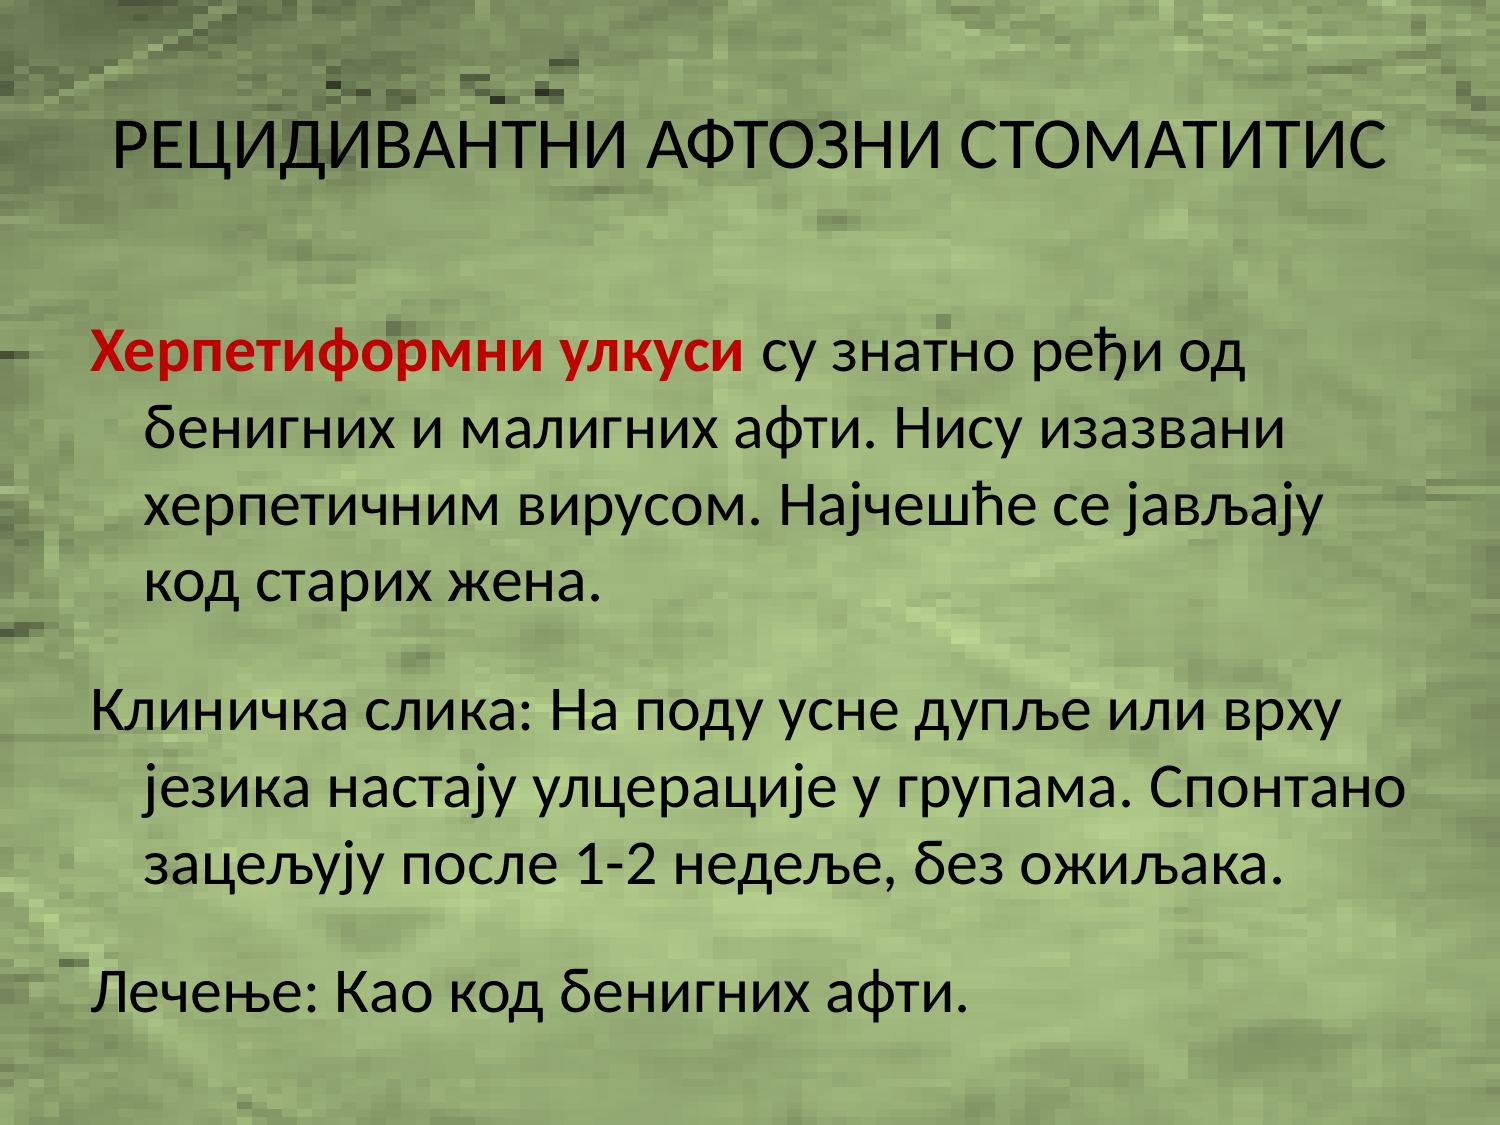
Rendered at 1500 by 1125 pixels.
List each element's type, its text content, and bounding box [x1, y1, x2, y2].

title РЕЦИДИВАНТНИ АФТОЗНИ СТОМАТИТИС [75, 45, 1425, 233]
list Херпетиформни улкуси су знатно ређи од бенигних и малигних афти. Нису изазвани херпетичним вирусом. Најчешће се јављају код старих жена. Клиничка слика: На поду усне дупље или врху језика настају улцерације у групама. Спонтано зацељују после 1-2 недеље, без ожиљака. Лечење: Као код бенигних афти. [75, 299, 1425, 1093]
